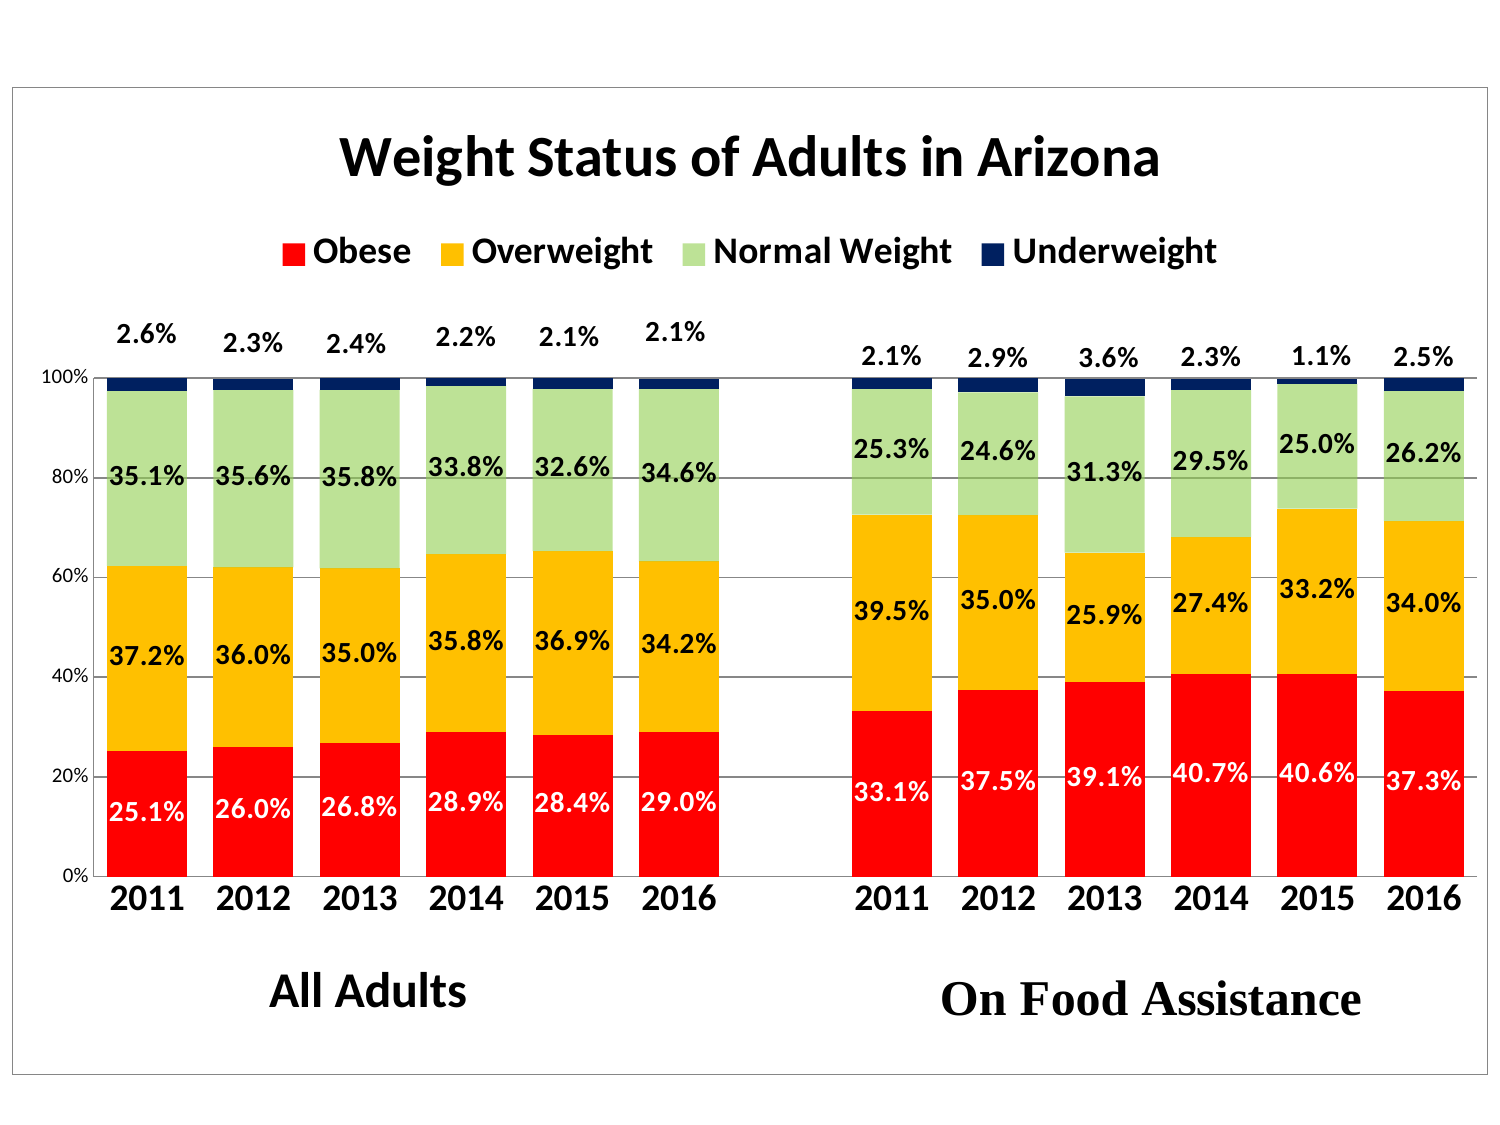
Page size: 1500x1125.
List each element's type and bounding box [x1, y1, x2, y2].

chart [12, 87, 1488, 1076]
